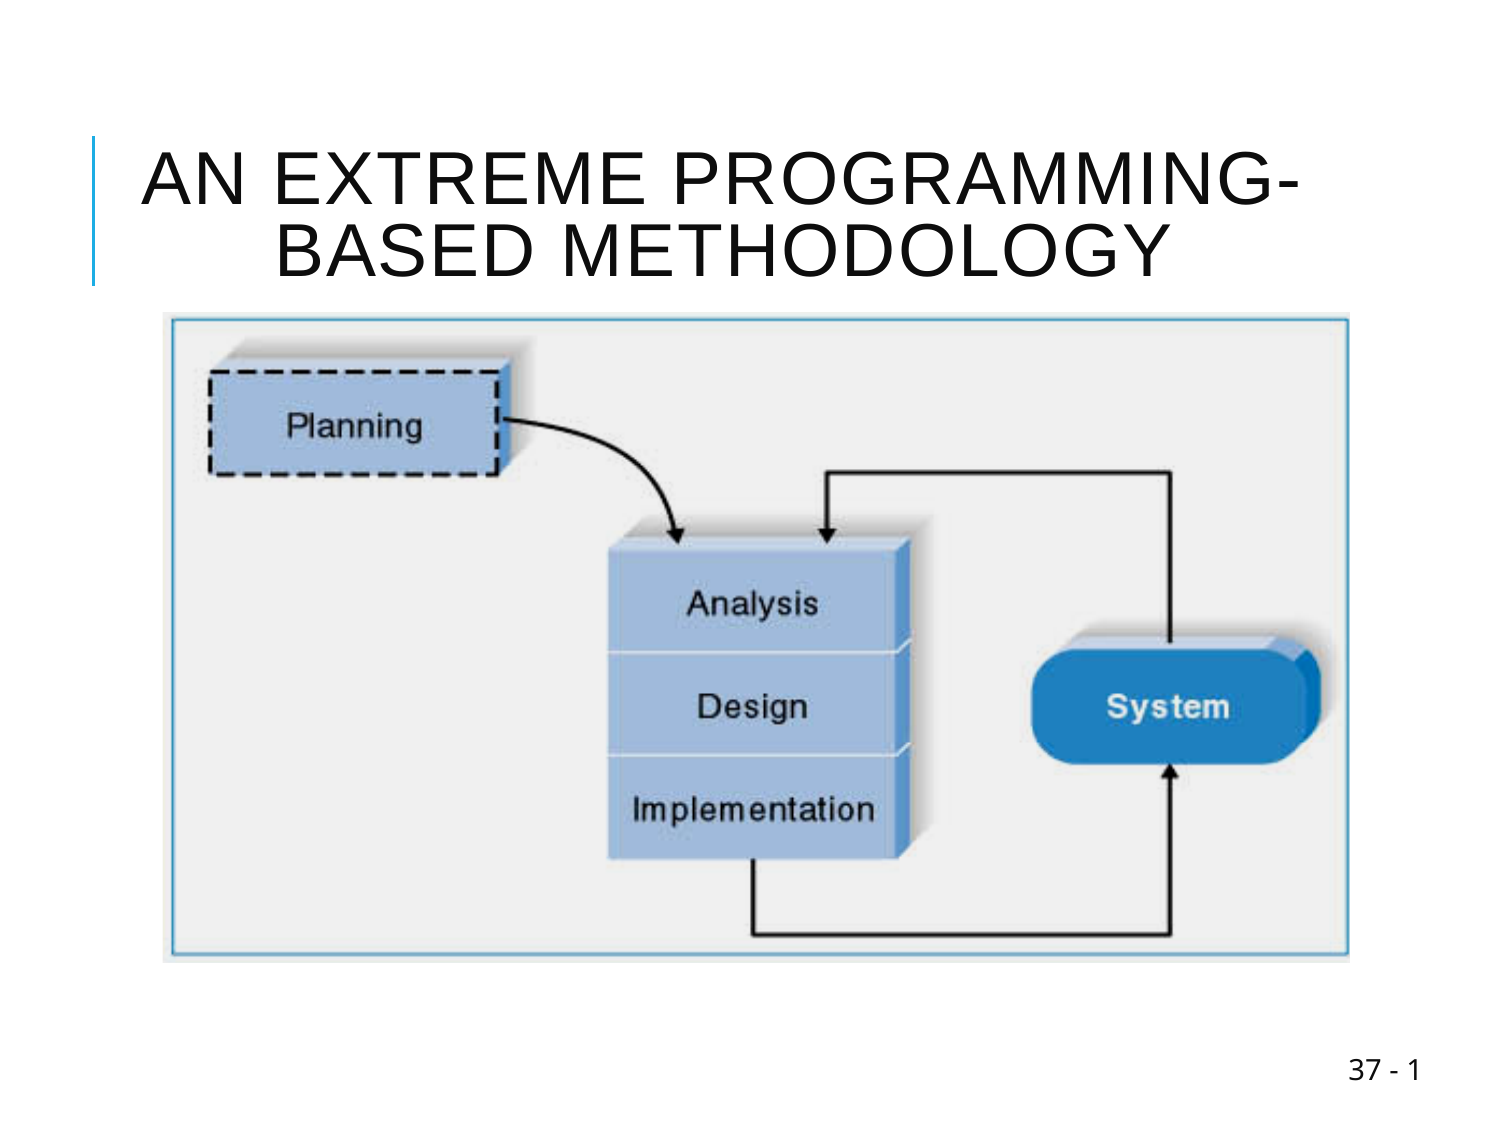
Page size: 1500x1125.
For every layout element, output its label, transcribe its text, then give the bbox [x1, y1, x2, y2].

picture [162, 312, 1351, 963]
slide_number 1 - 37 [1333, 1061, 1454, 1107]
title An Extreme Programming-based Methodology [126, 96, 1322, 342]
